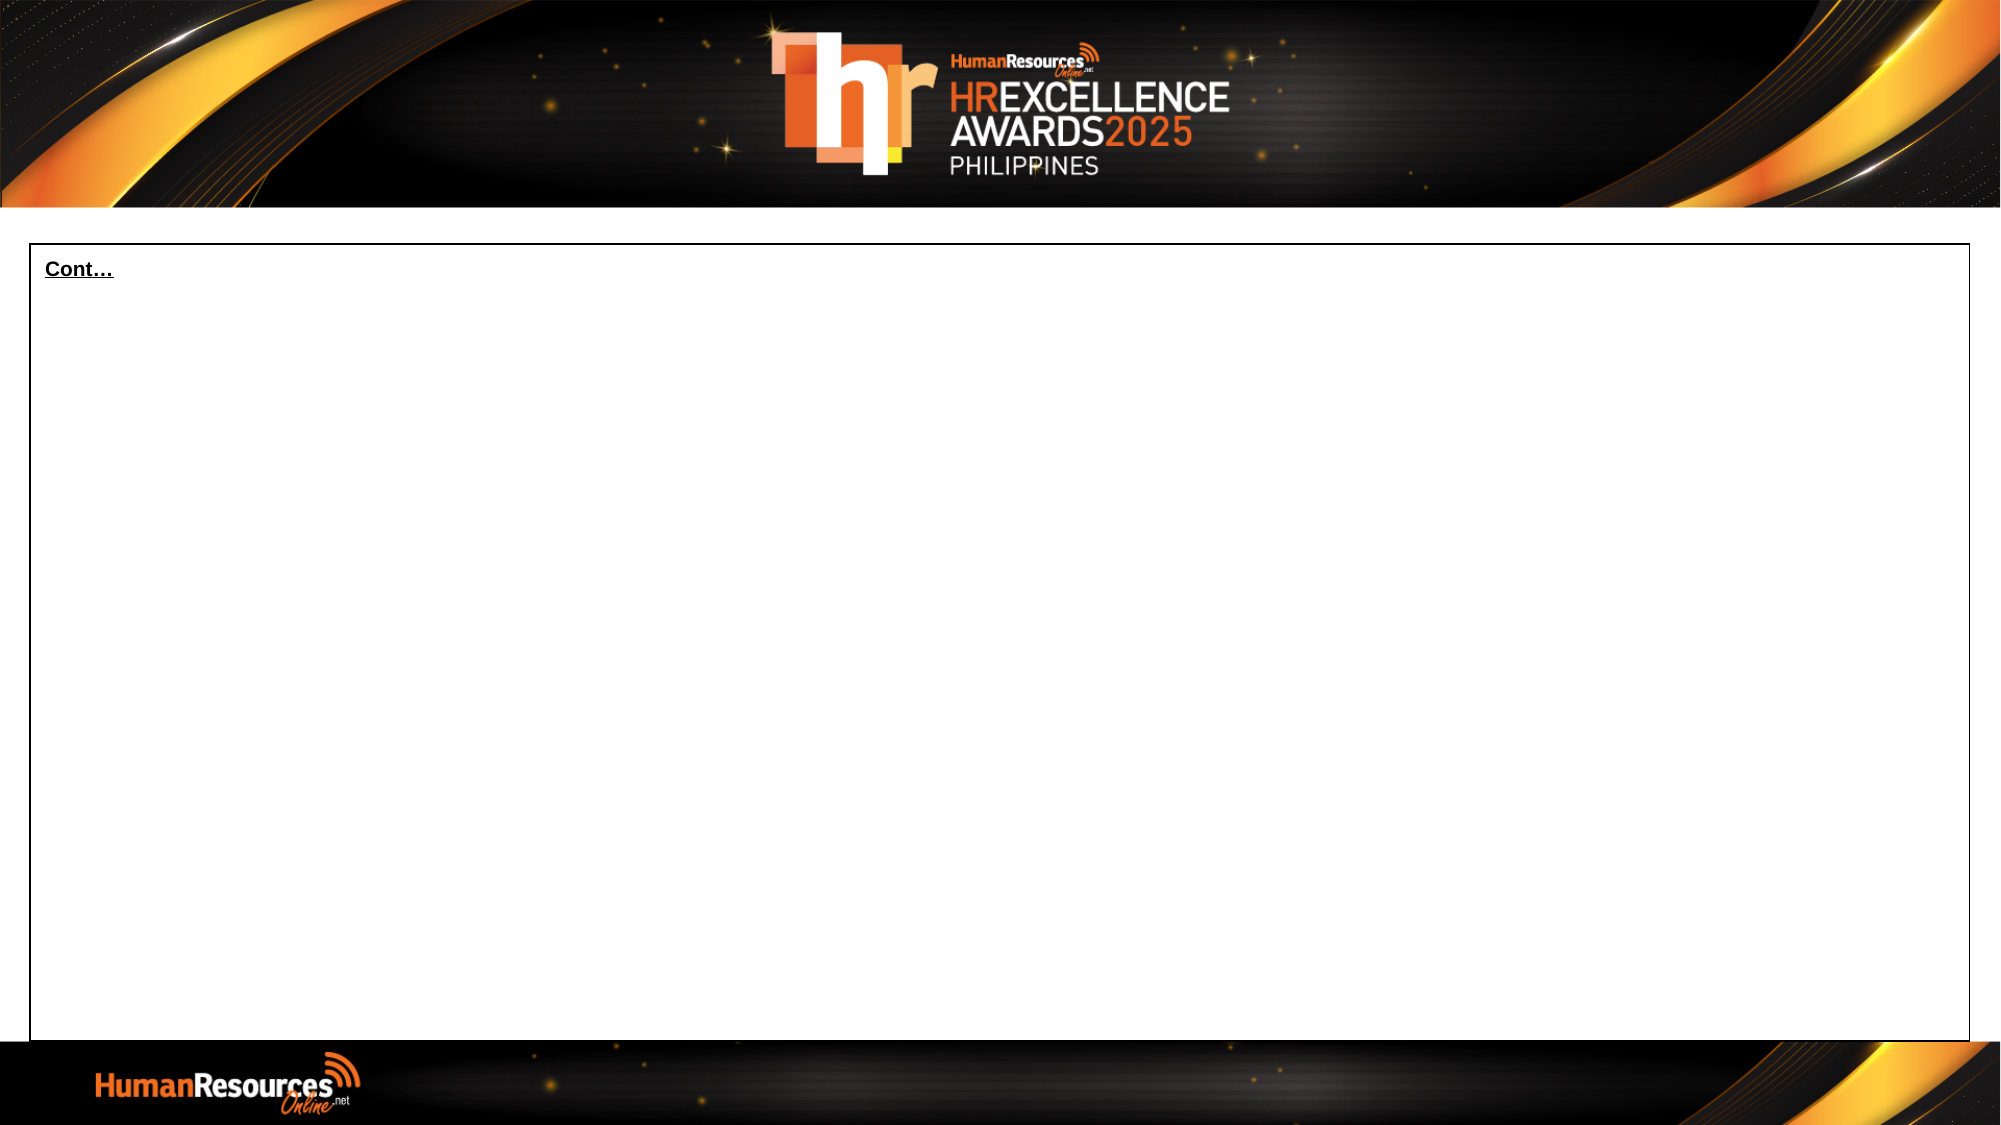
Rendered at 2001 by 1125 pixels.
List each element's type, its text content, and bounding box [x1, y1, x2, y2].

picture [0, 0, 2001, 1125]
text_box Cont… [30, 243, 1970, 1042]
